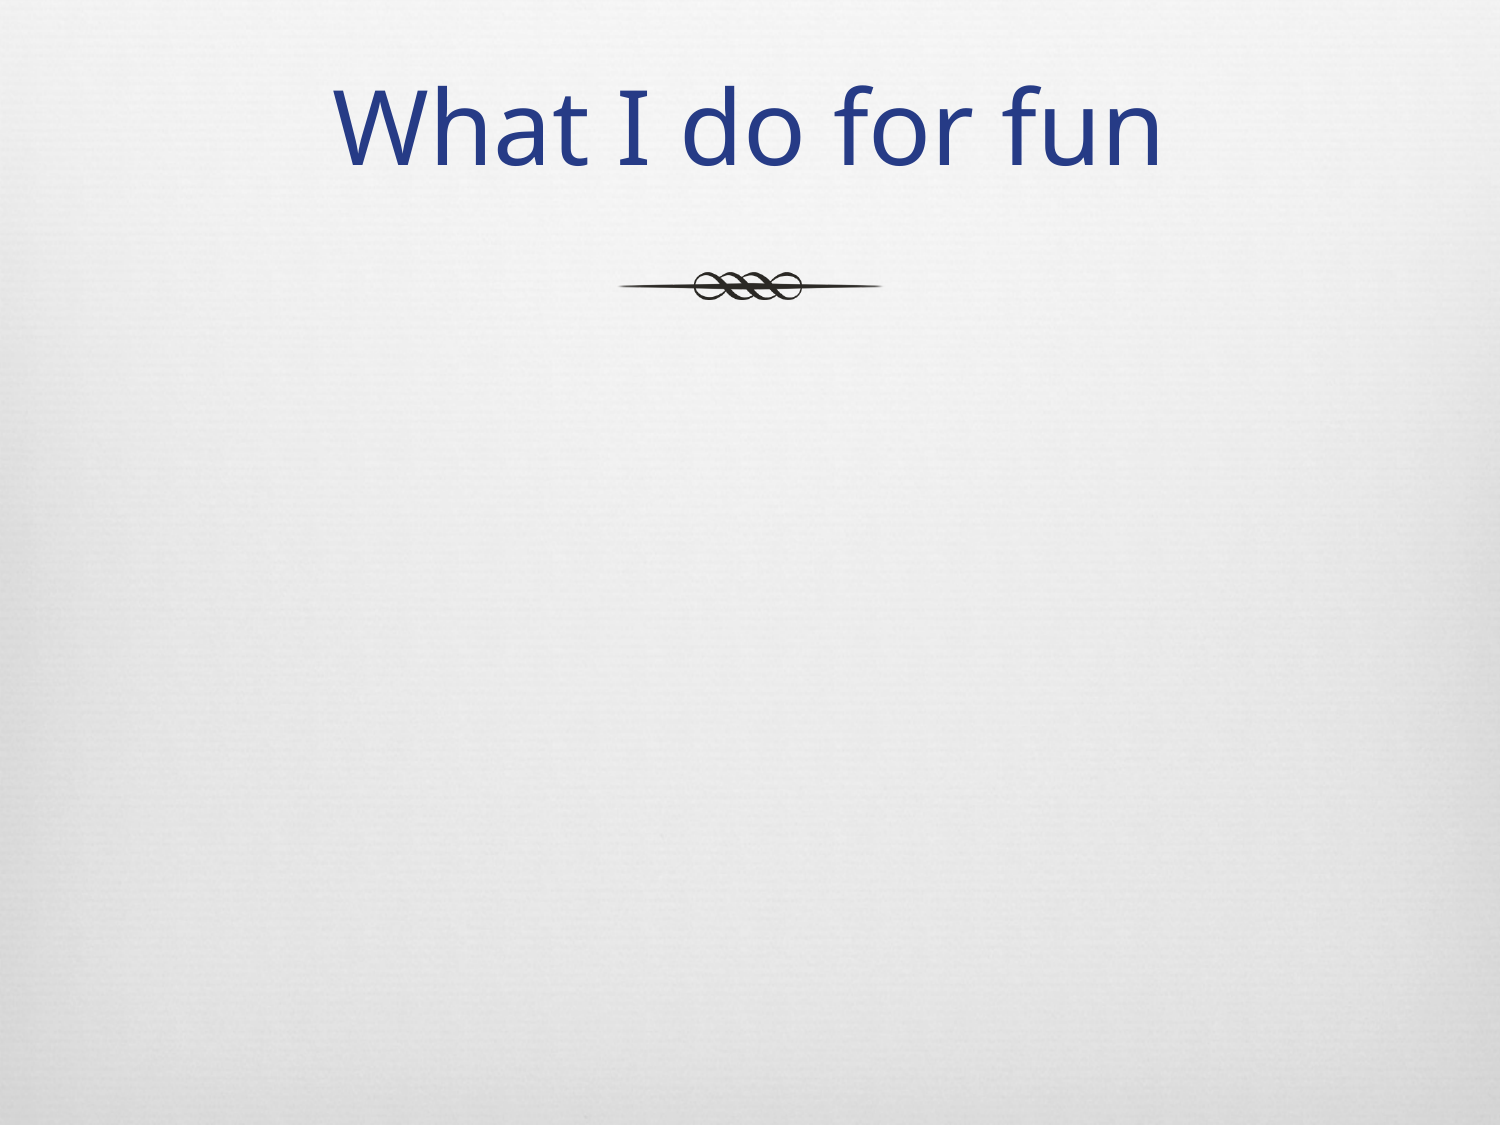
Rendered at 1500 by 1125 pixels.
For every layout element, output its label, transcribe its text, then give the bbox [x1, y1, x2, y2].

picture [615, 272, 885, 300]
title What I do for fun [112, 11, 1388, 236]
